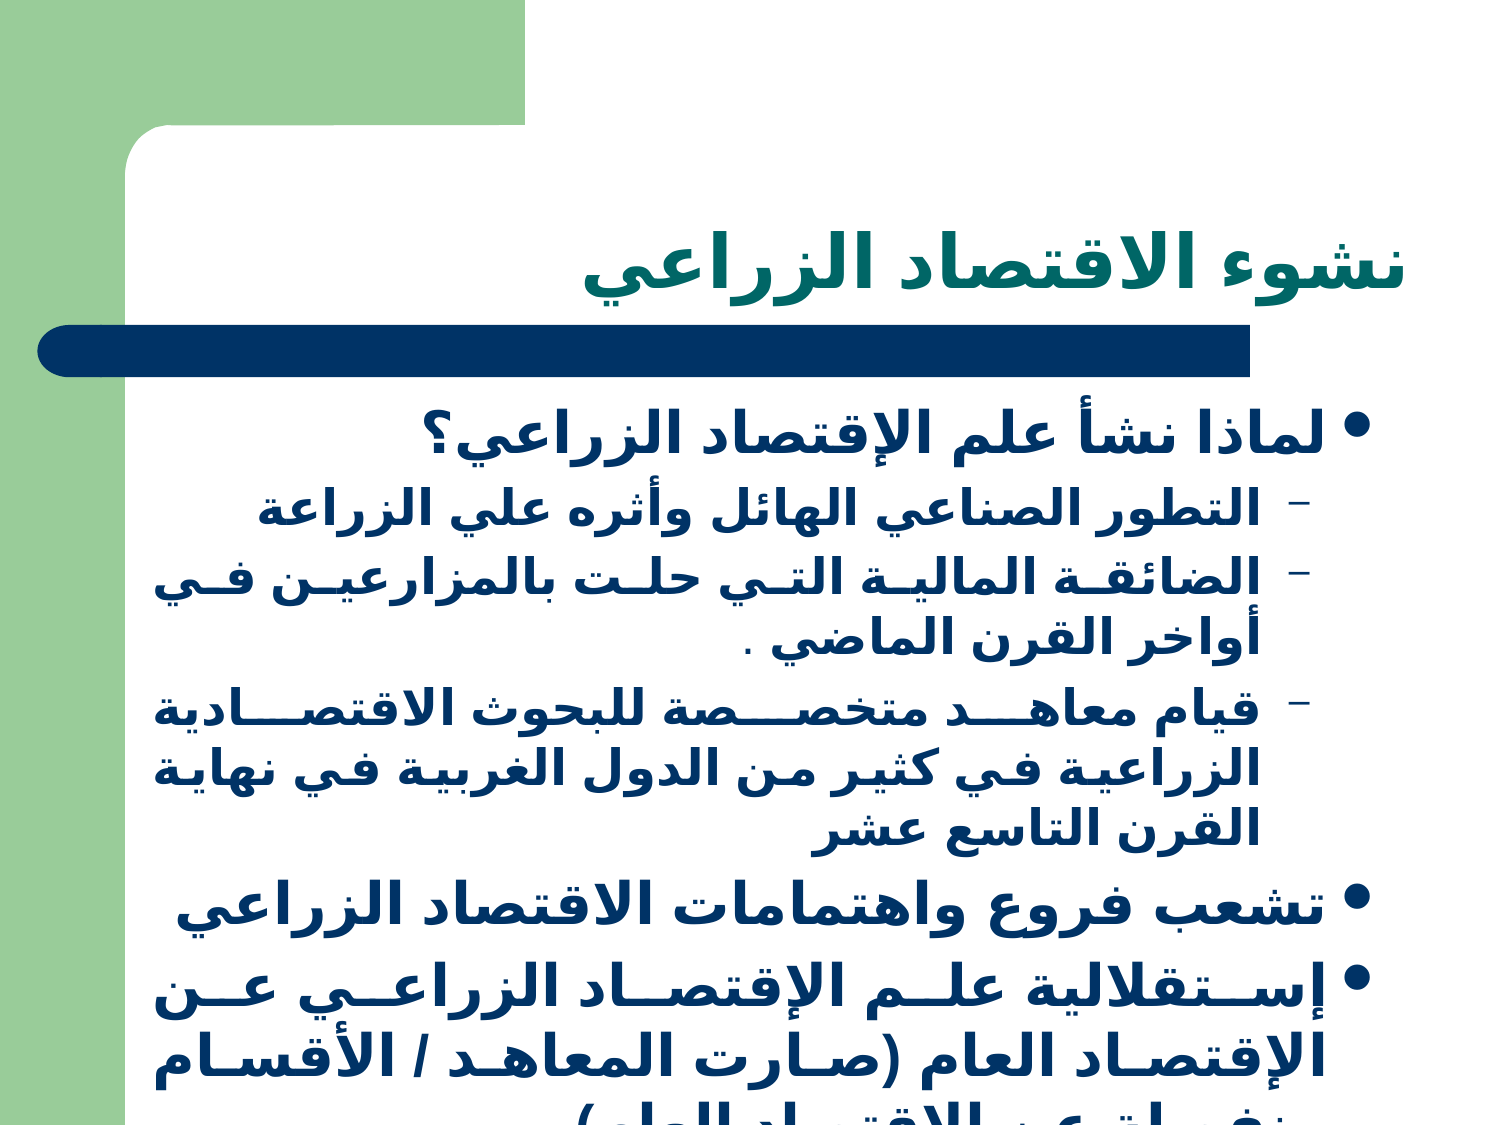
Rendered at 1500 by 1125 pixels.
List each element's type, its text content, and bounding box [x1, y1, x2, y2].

list لماذا نشأ علم الإقتصاد الزراعي؟ التطور الصناعي الهائل وأثره علي الزراعة الضائقة المالية التي حلت بالمزارعين في أواخر القرن الماضي . قيام معاهد متخصصة للبحوث الاقتصادية الزراعية في كثير من الدول الغربية في نهاية القرن التاسع عشر تشعب فروع واهتمامات الاقتصاد الزراعي إستقلالية علم الإقتصاد الزراعي عن الإقتصاد العام (صارت المعاهد / الأقسام منفصلة عن الاقتصاد العام) [137, 387, 1400, 999]
title نشوء الاقتصاد الزراعي [125, 125, 1425, 313]
